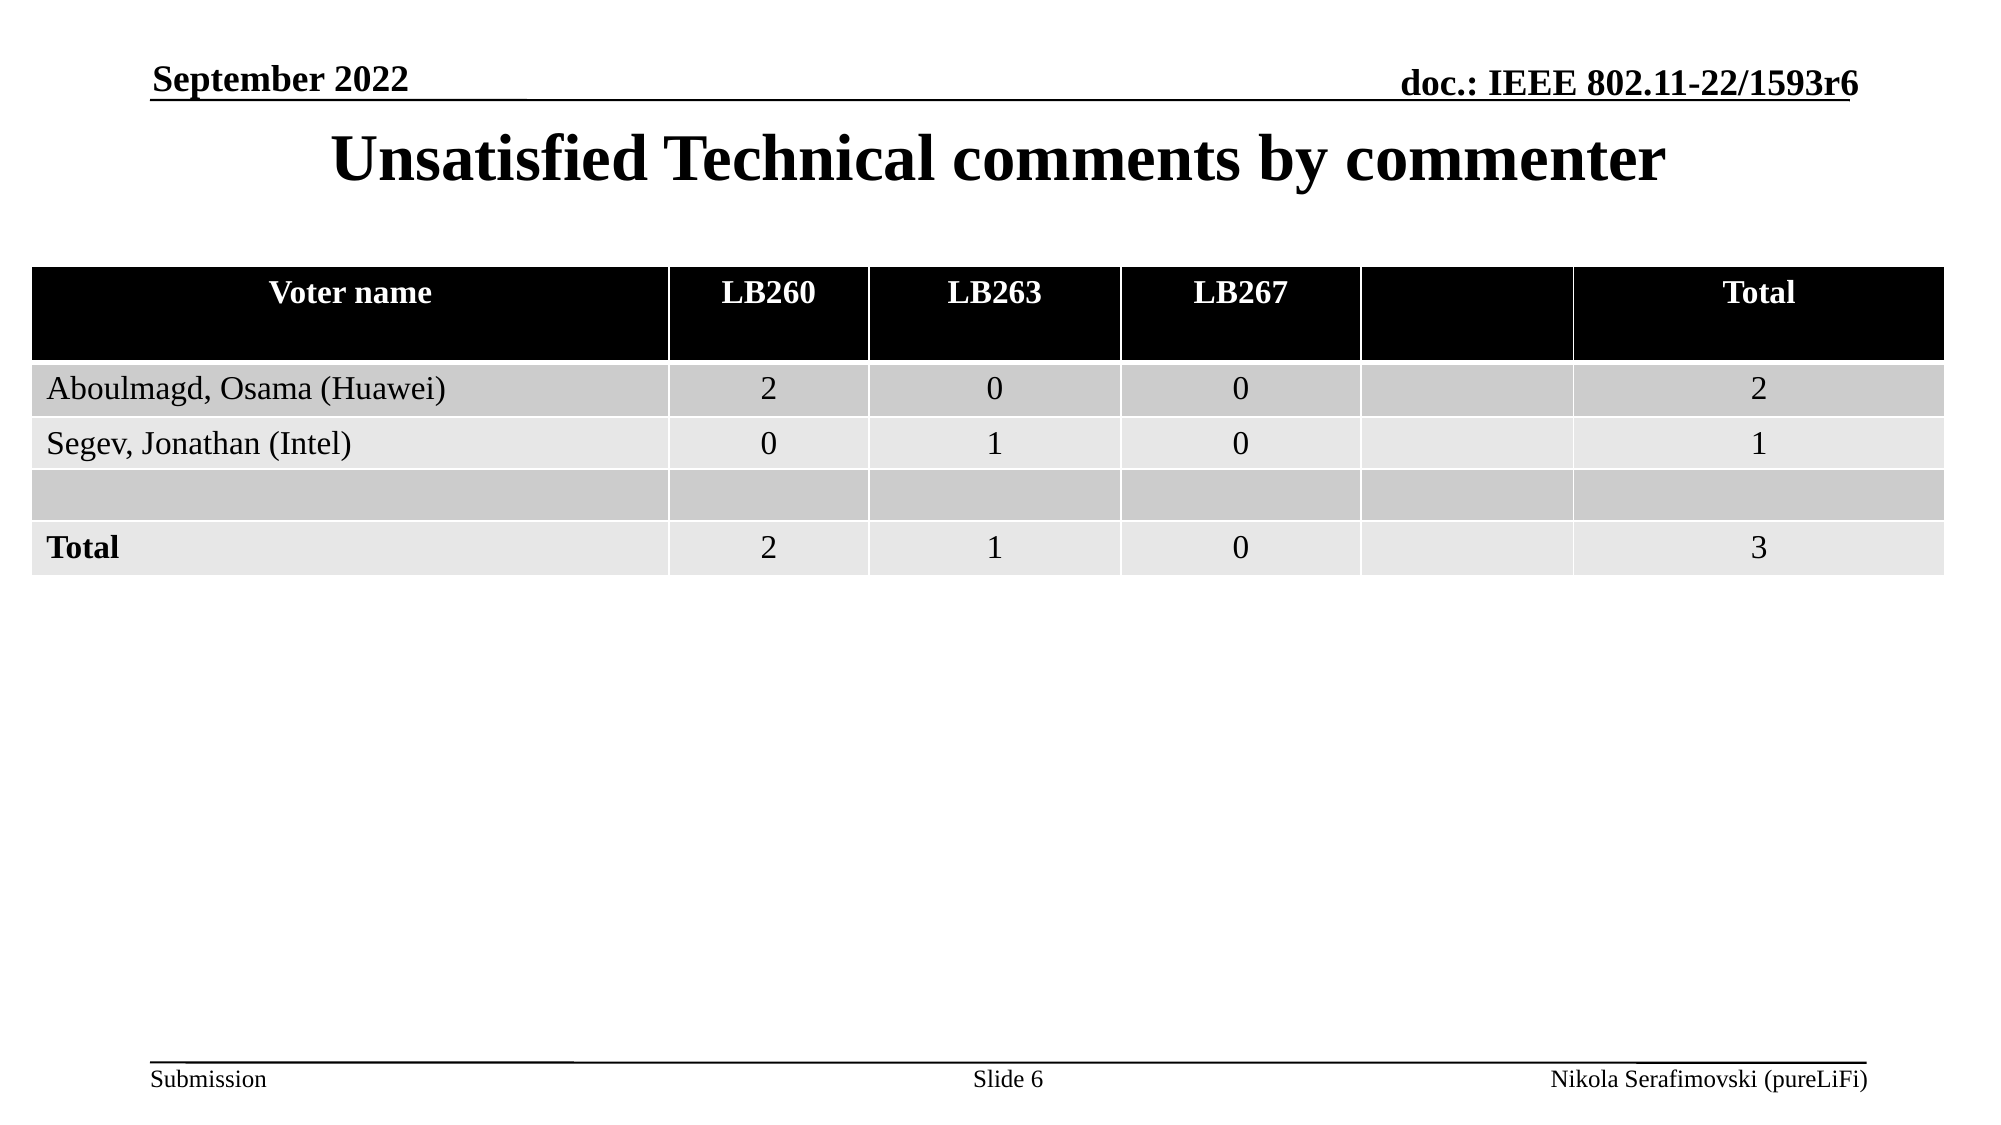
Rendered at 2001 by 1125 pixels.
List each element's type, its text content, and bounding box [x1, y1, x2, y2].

table_cell 3 [1574, 522, 1944, 575]
table_cell 2 [670, 365, 868, 416]
table_cell [1362, 470, 1573, 520]
table_cell 2 [1574, 365, 1944, 416]
table_cell 0 [1122, 365, 1360, 416]
table_header LB260 [670, 267, 868, 360]
table_cell 1 [870, 418, 1120, 468]
slide_number Slide 6 [950, 1061, 1067, 1123]
table_header Voter name [32, 267, 668, 360]
table_cell 0 [670, 418, 868, 468]
table_cell 1 [870, 522, 1120, 575]
table_cell 0 [1122, 418, 1360, 468]
table_cell [1362, 365, 1573, 416]
table_cell Total [32, 522, 668, 575]
table_cell 1 [1574, 418, 1944, 468]
table_header Total [1574, 267, 1944, 360]
table_cell [870, 470, 1120, 520]
footer Nikola Serafimovski (pureLiFi) [1171, 1061, 1869, 1093]
table_cell Segev, Jonathan (Intel) [32, 418, 668, 468]
table_header LB267 [1122, 267, 1360, 360]
table_cell Aboulmagd, Osama (Huawei) [32, 365, 668, 416]
table_cell 0 [870, 365, 1120, 416]
table_cell 0 [1122, 522, 1360, 575]
title Unsatisfied Technical comments by commenter [149, 112, 1850, 196]
table_cell [1574, 470, 1944, 520]
table_cell [1362, 522, 1573, 575]
table_cell [670, 470, 868, 520]
table_header [1362, 267, 1573, 360]
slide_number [152, 54, 563, 100]
table_header LB263 [870, 267, 1120, 360]
table_cell [32, 470, 668, 520]
table_cell 2 [670, 522, 868, 575]
table_cell [1362, 418, 1573, 468]
table_cell [1122, 470, 1360, 520]
